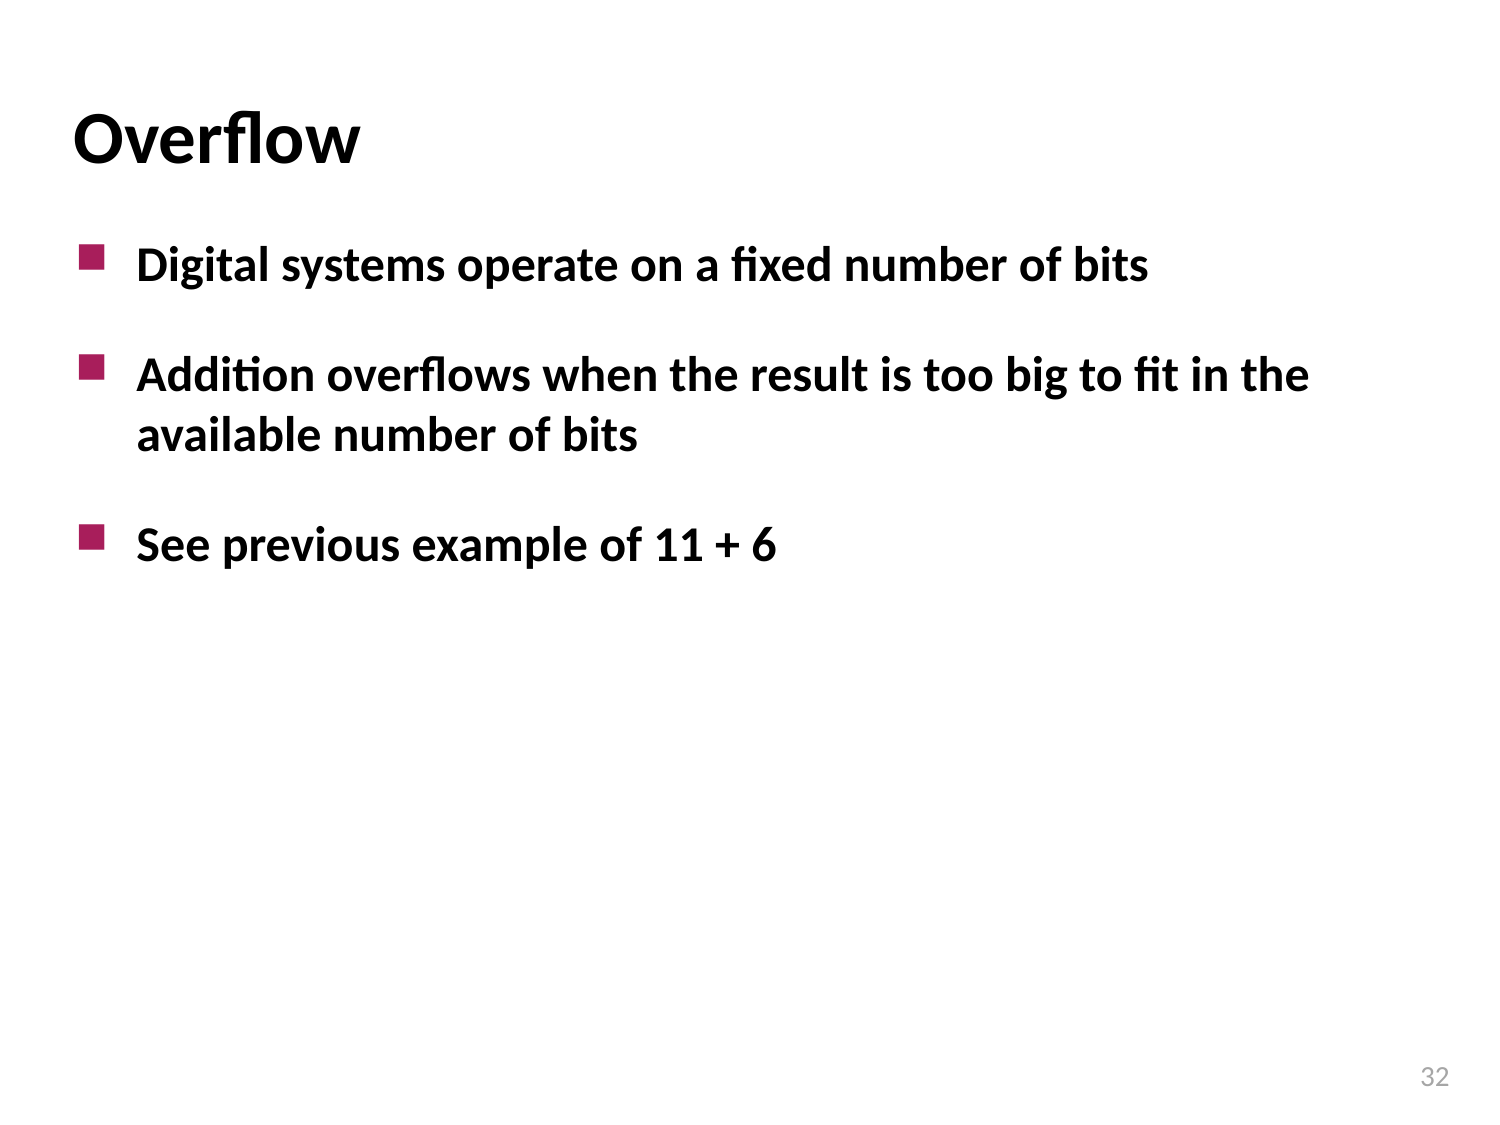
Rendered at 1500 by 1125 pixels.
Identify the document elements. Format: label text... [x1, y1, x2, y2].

list Digital systems operate on a fixed number of bits Addition overflows when the result is too big to fit in the available number of bits See previous example of 11 + 6 [64, 223, 1361, 1040]
text_box [87, 174, 1413, 1025]
title Overflow [58, 71, 1305, 197]
